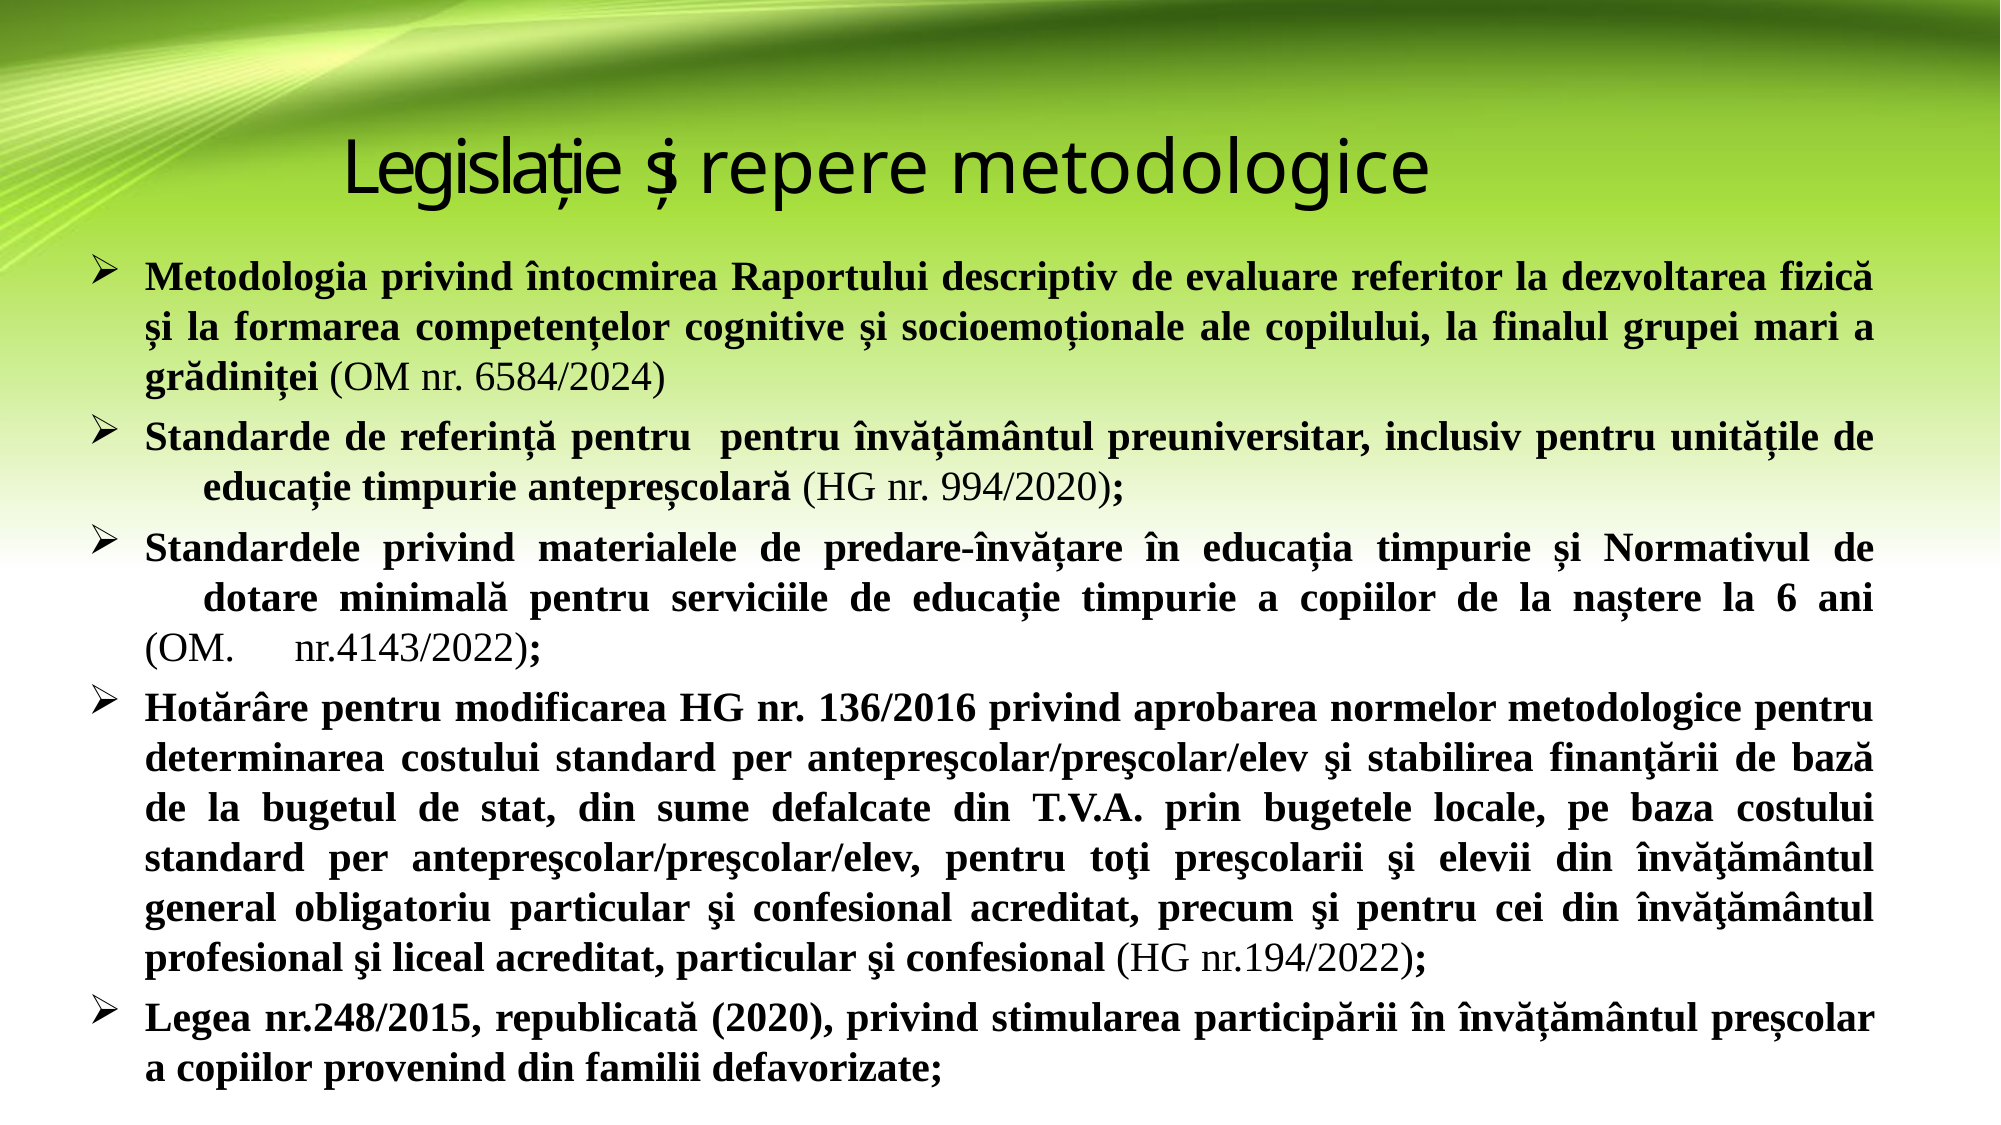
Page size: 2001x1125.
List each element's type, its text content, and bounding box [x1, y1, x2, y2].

picture [0, 0, 2000, 567]
text_box Metodologia privind întocmirea Raportului descriptiv de evaluare referitor la dezvoltarea fizică și la formarea competențelor cognitive și socioemoționale ale copilului, la finalul grupei mari a grădiniței (OM nr. 6584/2024) Standarde de referință pentru pentru învățământul preuniversitar, inclusiv pentru unitățile de educație timpurie antepreșcolară (HG nr. 994/2020); Standardele privind materialele de predare-învățare în educația timpurie și Normativul de dotare minimală pentru serviciile de educație timpurie a copiilor de la naștere la 6 ani (OM. nr.4143/2022); Hotărâre pentru modificarea HG nr. 136/2016 privind aprobarea normelor metodologice pentru determinarea costului standard per antepreşcolar/preşcolar/elev şi stabilirea finanţării de bază de la bugetul de stat, din sume defalcate din T.V.A. prin bugetele locale, pe baza costului standard per antepreşcolar/preşcolar/elev, pentru toţi preşcolarii şi elevii din învăţământul general obligatoriu particular şi confesional acreditat, precum şi pentru cei din învăţământul profesional şi liceal acreditat, particular şi confesional (HG nr.194/2022); Legea nr.248/2015, republicată (2020), privind stimularea participării în învățământul preșcolar a copiilor provenind din familii defavorizate; [86, 246, 1876, 1090]
title Legislație și repere metodologice [339, 115, 1441, 246]
